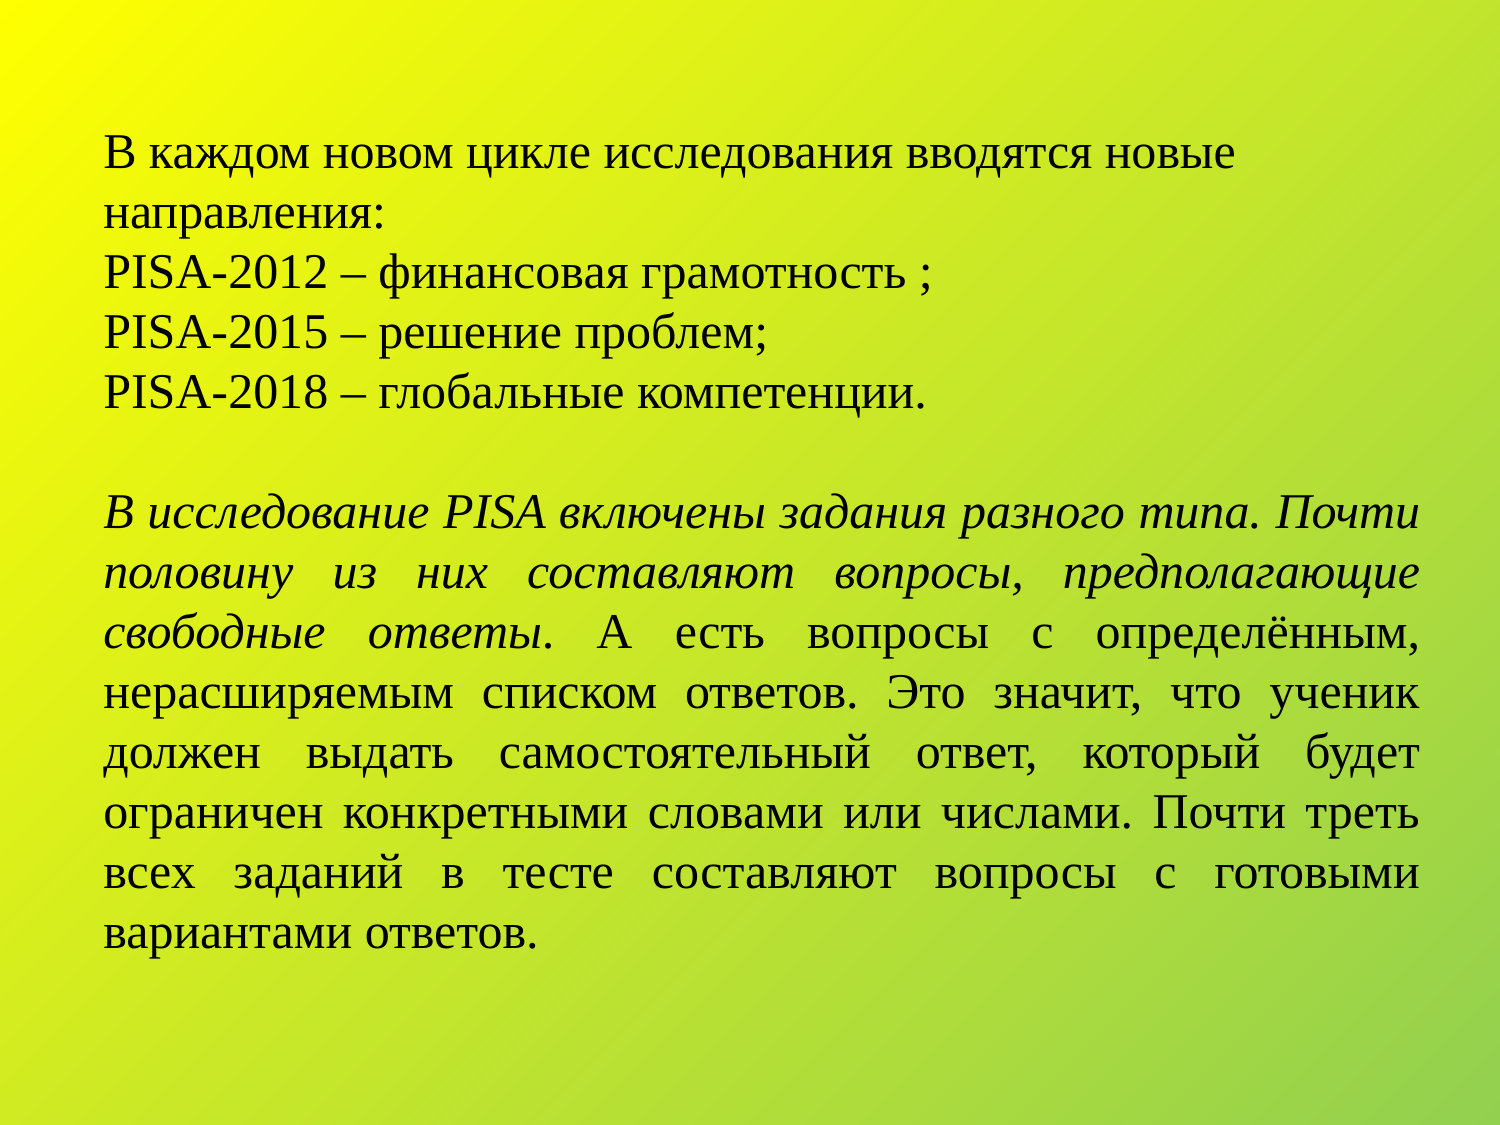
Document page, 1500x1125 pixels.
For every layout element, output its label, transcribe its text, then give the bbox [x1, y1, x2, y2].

text_box В каждом новом цикле исследования вводятся новые направления: PISA-2012 – финансовая грамотность ; PISA-2015 – решение проблем; PISA-2018 – глобальные компетенции. В исследование PISA включены задания разного типа. Почти половину из них составляют вопросы, предполагающие свободные ответы. А есть вопросы с определённым, нерасширяемым списком ответов. Это значит, что ученик должен выдать самостоятельный ответ, который будет ограничен конкретными словами или числами. Почти треть всех заданий в тесте составляют вопросы с готовыми вариантами ответов. [88, 66, 1436, 967]
